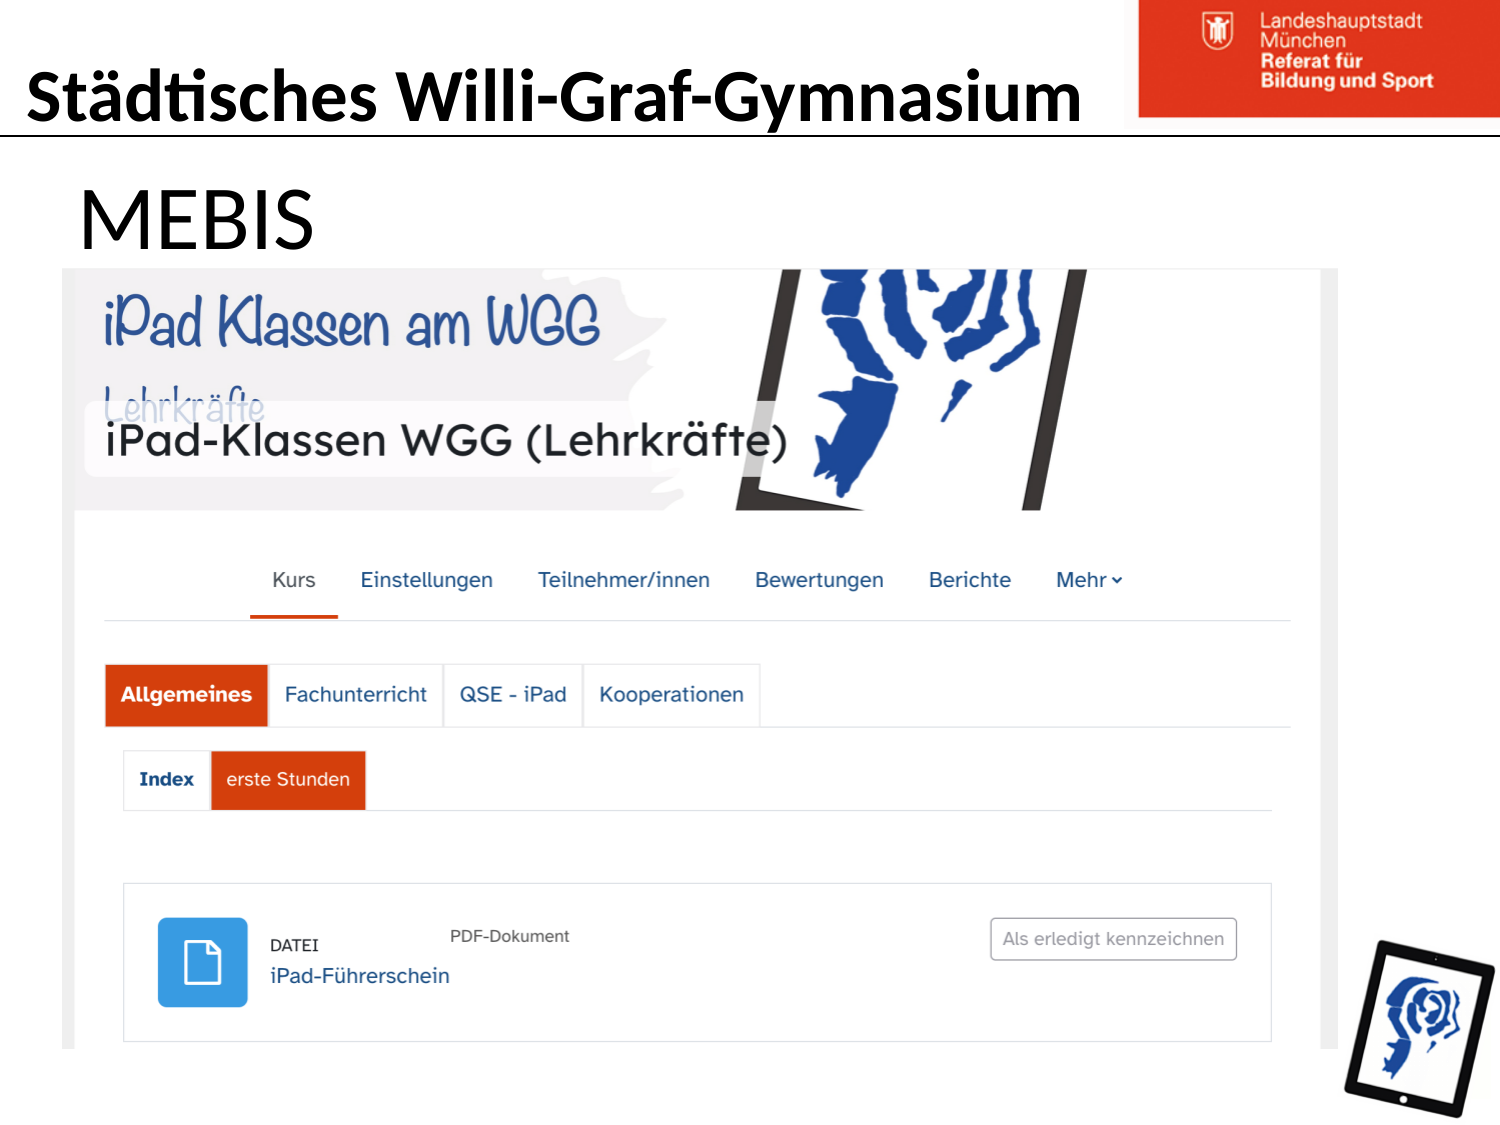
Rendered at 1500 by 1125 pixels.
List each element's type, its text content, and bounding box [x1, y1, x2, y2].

picture [62, 266, 1338, 1050]
picture [1124, 0, 1500, 129]
title MEBIS [62, 151, 1338, 266]
picture [1338, 934, 1500, 1124]
